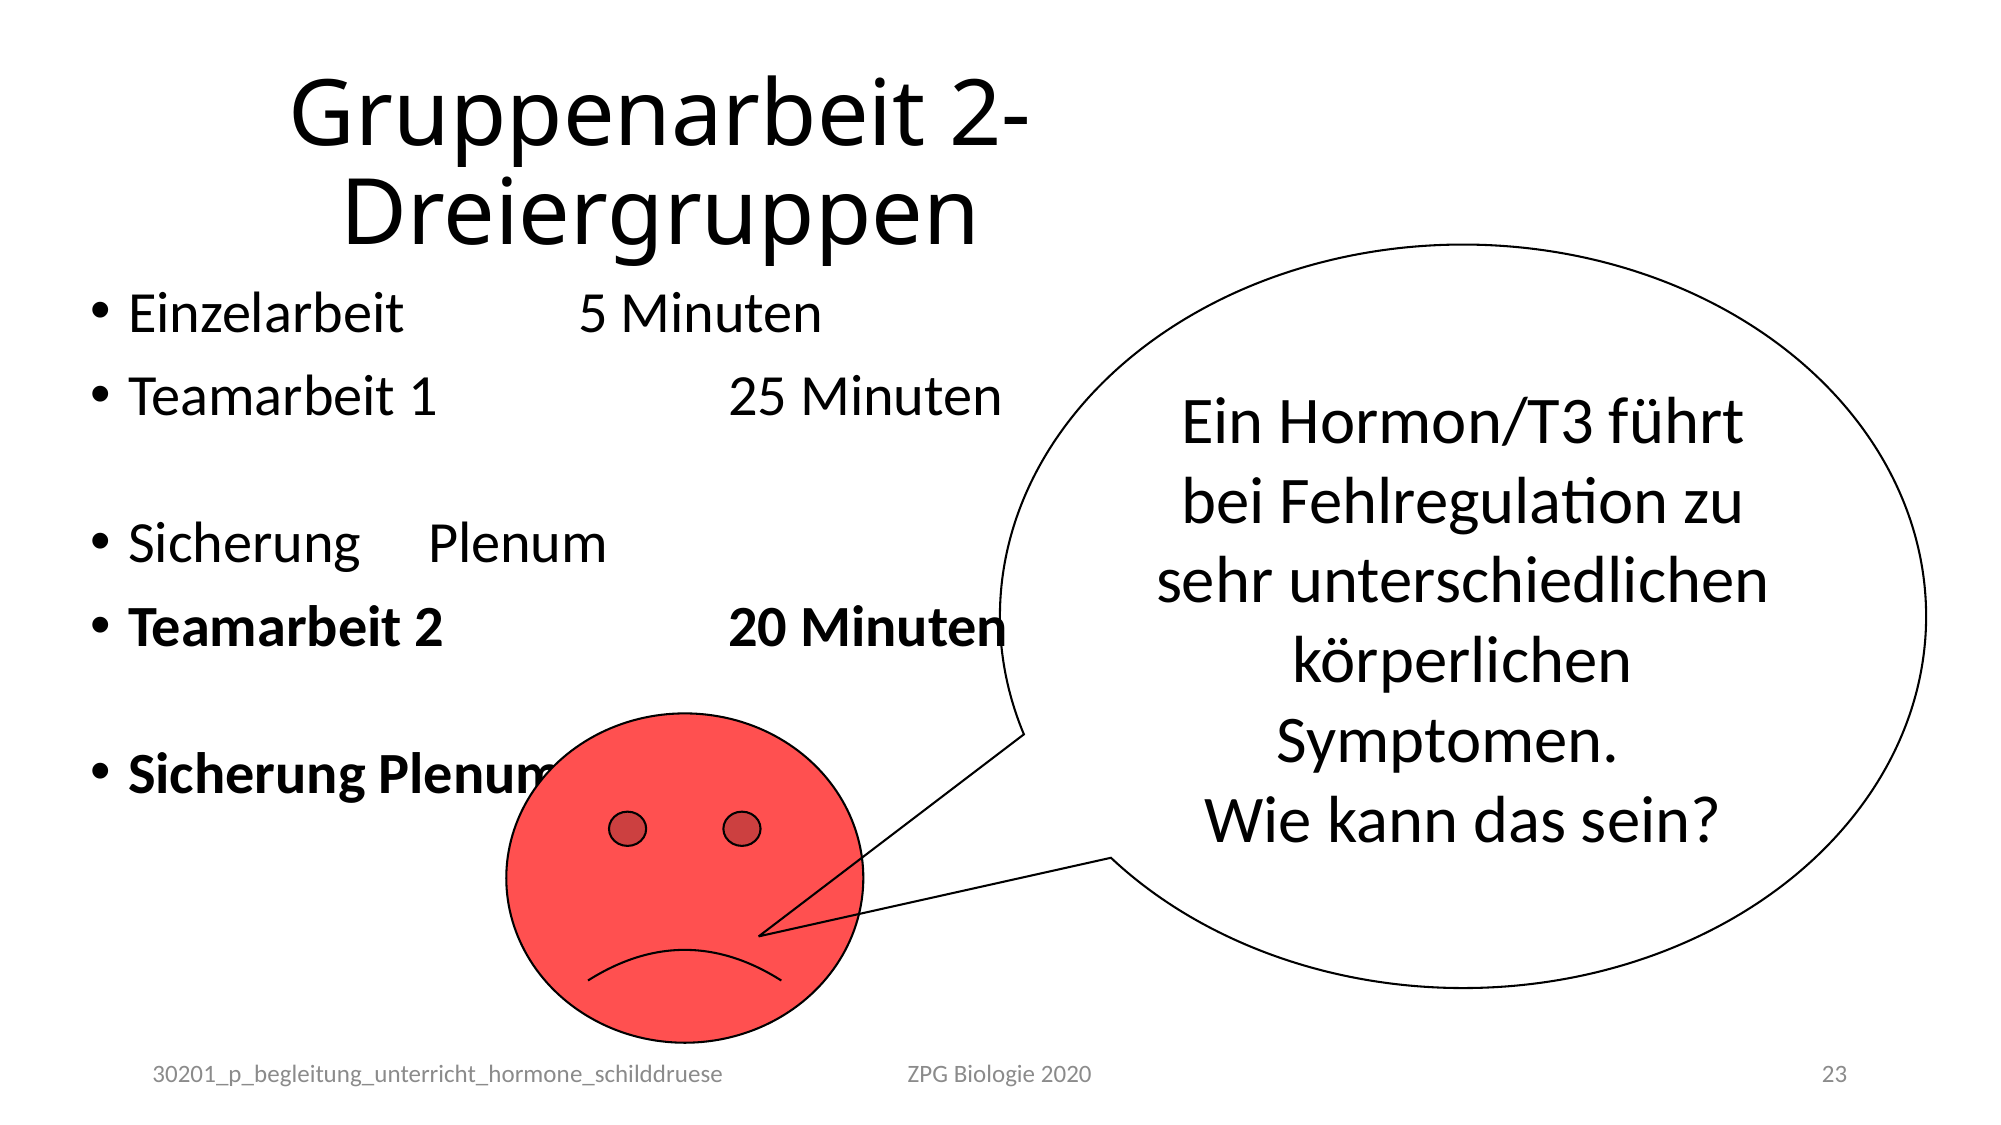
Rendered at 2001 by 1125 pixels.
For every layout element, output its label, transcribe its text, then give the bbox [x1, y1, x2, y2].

title Gruppenarbeit 2-Dreiergruppen [46, 56, 1275, 275]
text_box [505, 712, 863, 1042]
slide_number 23 [1412, 1042, 1863, 1103]
footer ZPG Biologie 2020 [662, 1042, 1338, 1103]
list Einzelarbeit 5 Minuten Teamarbeit 1 25 Minuten Sicherung Plenum Teamarbeit 2 20 Minuten Sicherung Plenum [75, 274, 1034, 988]
slide_number 30201_p_begleitung_unterricht_hormone_schilddruese [137, 1042, 662, 1103]
text_box Ein Hormon/T3 führt bei Fehlregulation zu sehr unterschiedlichen körperlichen Symptomen. Wie kann das sein? [758, 243, 1928, 990]
